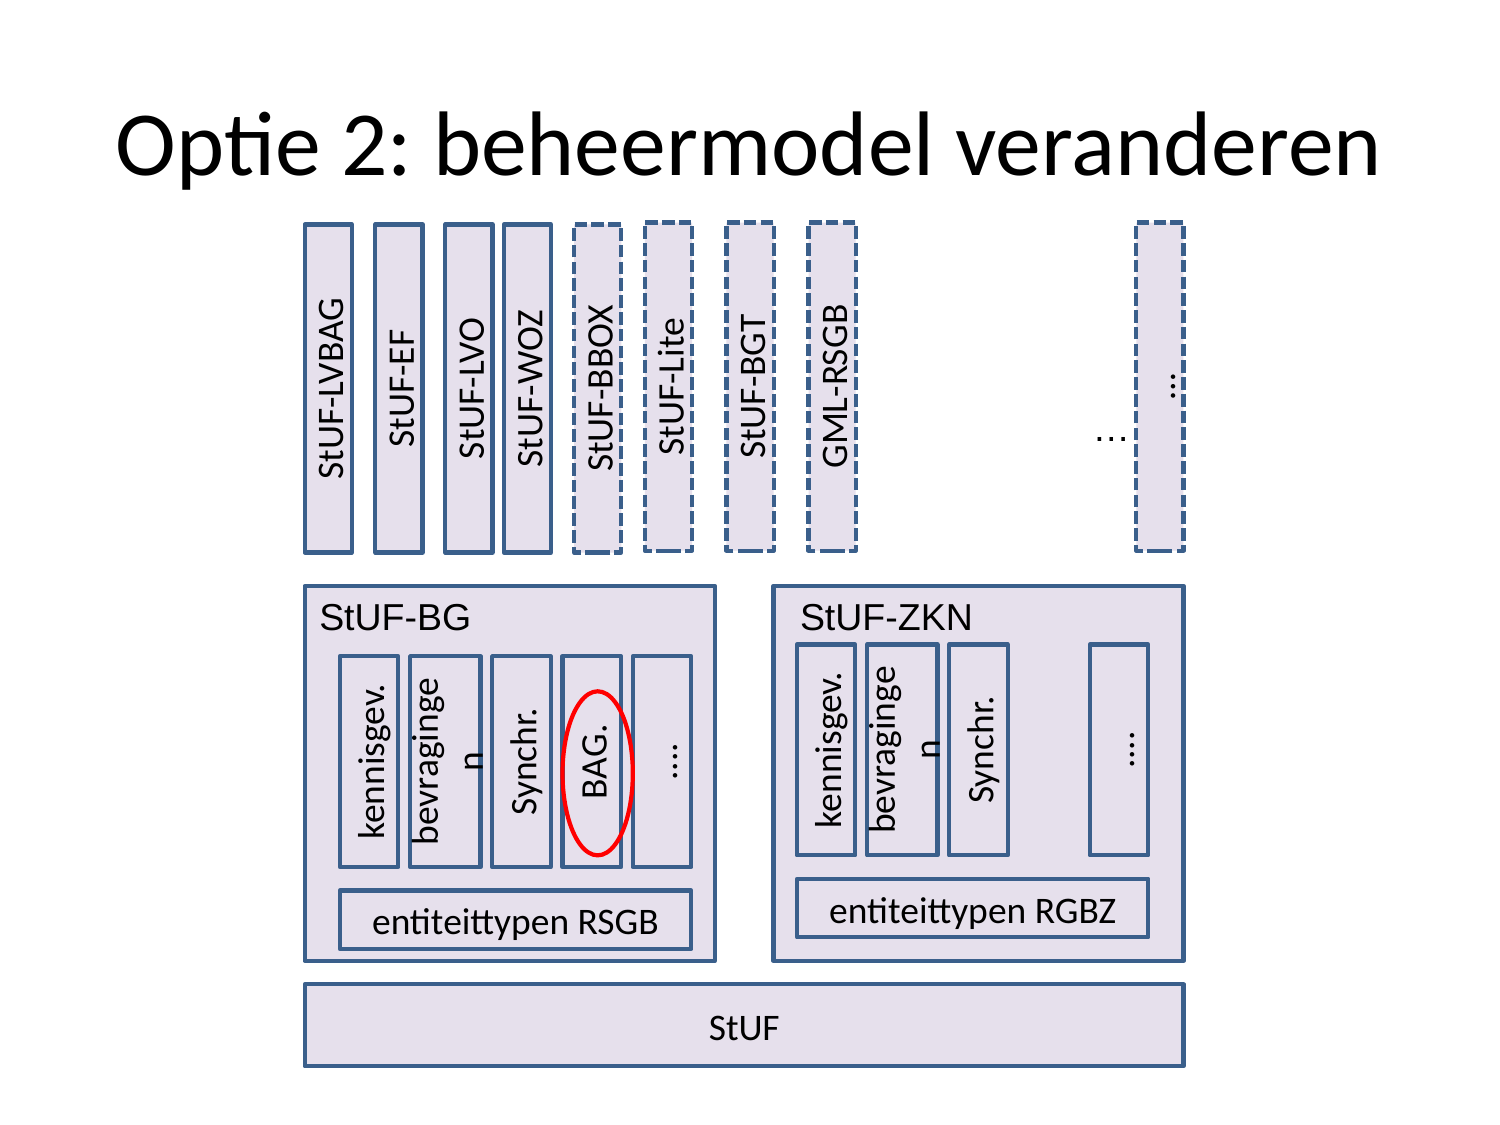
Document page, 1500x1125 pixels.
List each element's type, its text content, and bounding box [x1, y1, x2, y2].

text_box .... [1088, 646, 1150, 857]
text_box bevragingen [408, 654, 483, 869]
text_box StUF-LVO [443, 222, 495, 555]
text_box GML-RSGB [806, 220, 858, 553]
text_box bevragingen [865, 646, 940, 857]
text_box StUF-BGT [724, 220, 776, 553]
text_box StUF-BBOX [572, 222, 623, 555]
text_box Synchr. [947, 646, 1010, 857]
title Optie 2: beheermodel veranderen [74, 44, 1426, 233]
text_box StUF-Lite [643, 220, 694, 553]
text_box [771, 584, 1186, 963]
text_box StUF [303, 982, 1186, 1068]
text_box .... [631, 654, 693, 869]
text_box kennisgev. [338, 654, 400, 869]
text_box entiteittypen RSGB [338, 888, 693, 951]
text_box BAG. [560, 654, 623, 758]
text_box [560, 689, 635, 858]
text_box Synchr. [490, 654, 553, 869]
text_box … [1077, 396, 1149, 457]
text_box [303, 584, 717, 963]
text_box entiteittypen RGBZ [795, 877, 1150, 939]
text_box StUF-ZKN [785, 585, 1184, 646]
text_box StUF-BG [304, 585, 704, 646]
text_box kennisgev. [795, 646, 857, 857]
text_box BAG. [560, 789, 623, 869]
text_box StUF-LVBAG [303, 222, 354, 555]
text_box StUF-EF [373, 222, 425, 555]
text_box StUF-WOZ [502, 222, 553, 555]
text_box … [1134, 220, 1186, 553]
